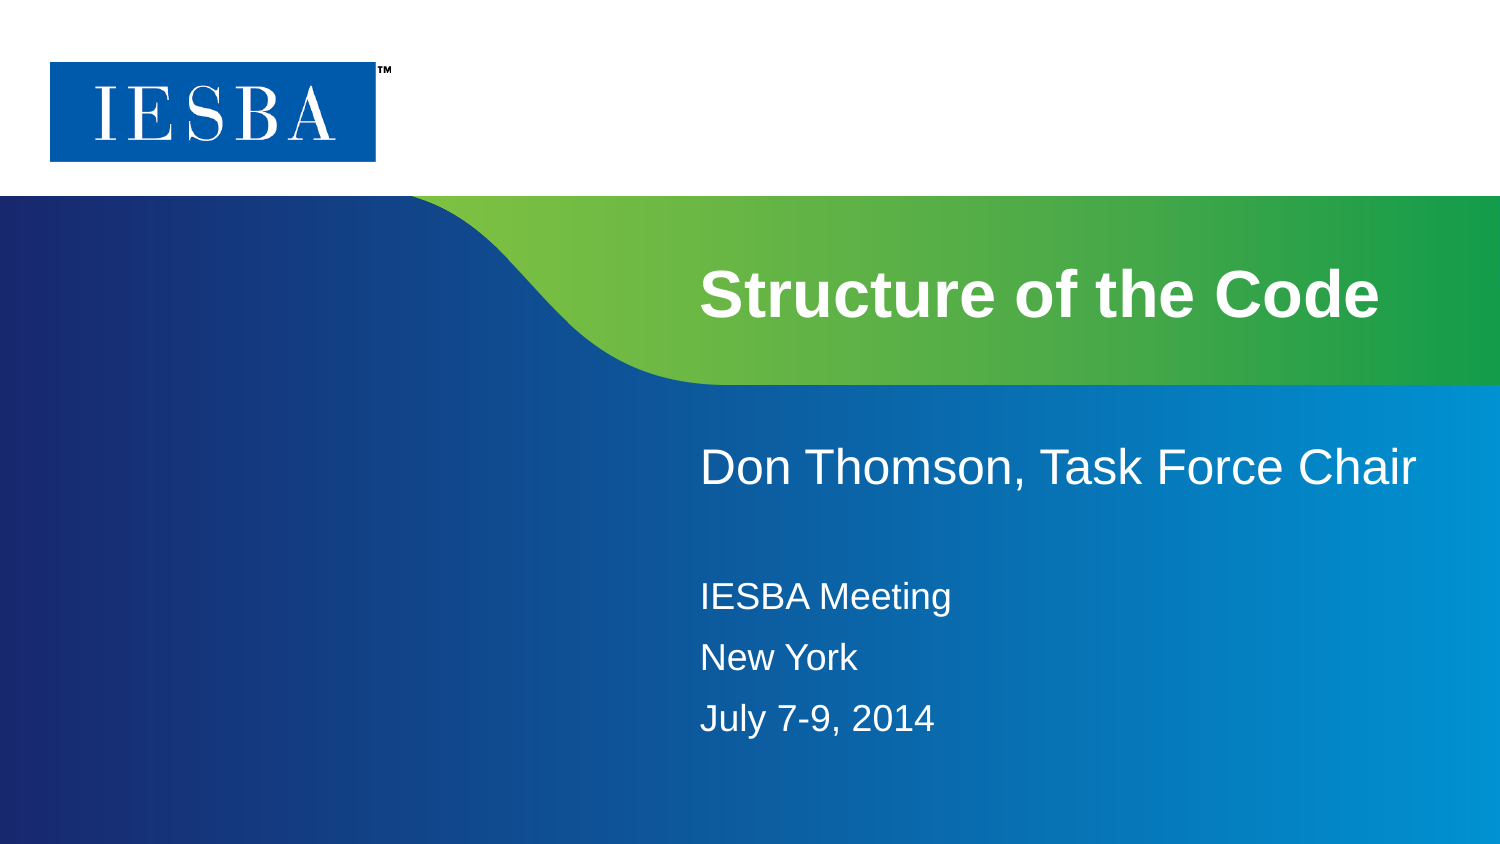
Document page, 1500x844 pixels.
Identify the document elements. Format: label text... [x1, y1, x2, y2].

picture [50, 62, 391, 162]
subtitle Don Thomson, Task Force Chair IESBA Meeting New York July 7-9, 2014 [699, 434, 1488, 785]
title Structure of the Code [699, 229, 1463, 352]
picture [412, 196, 1500, 385]
